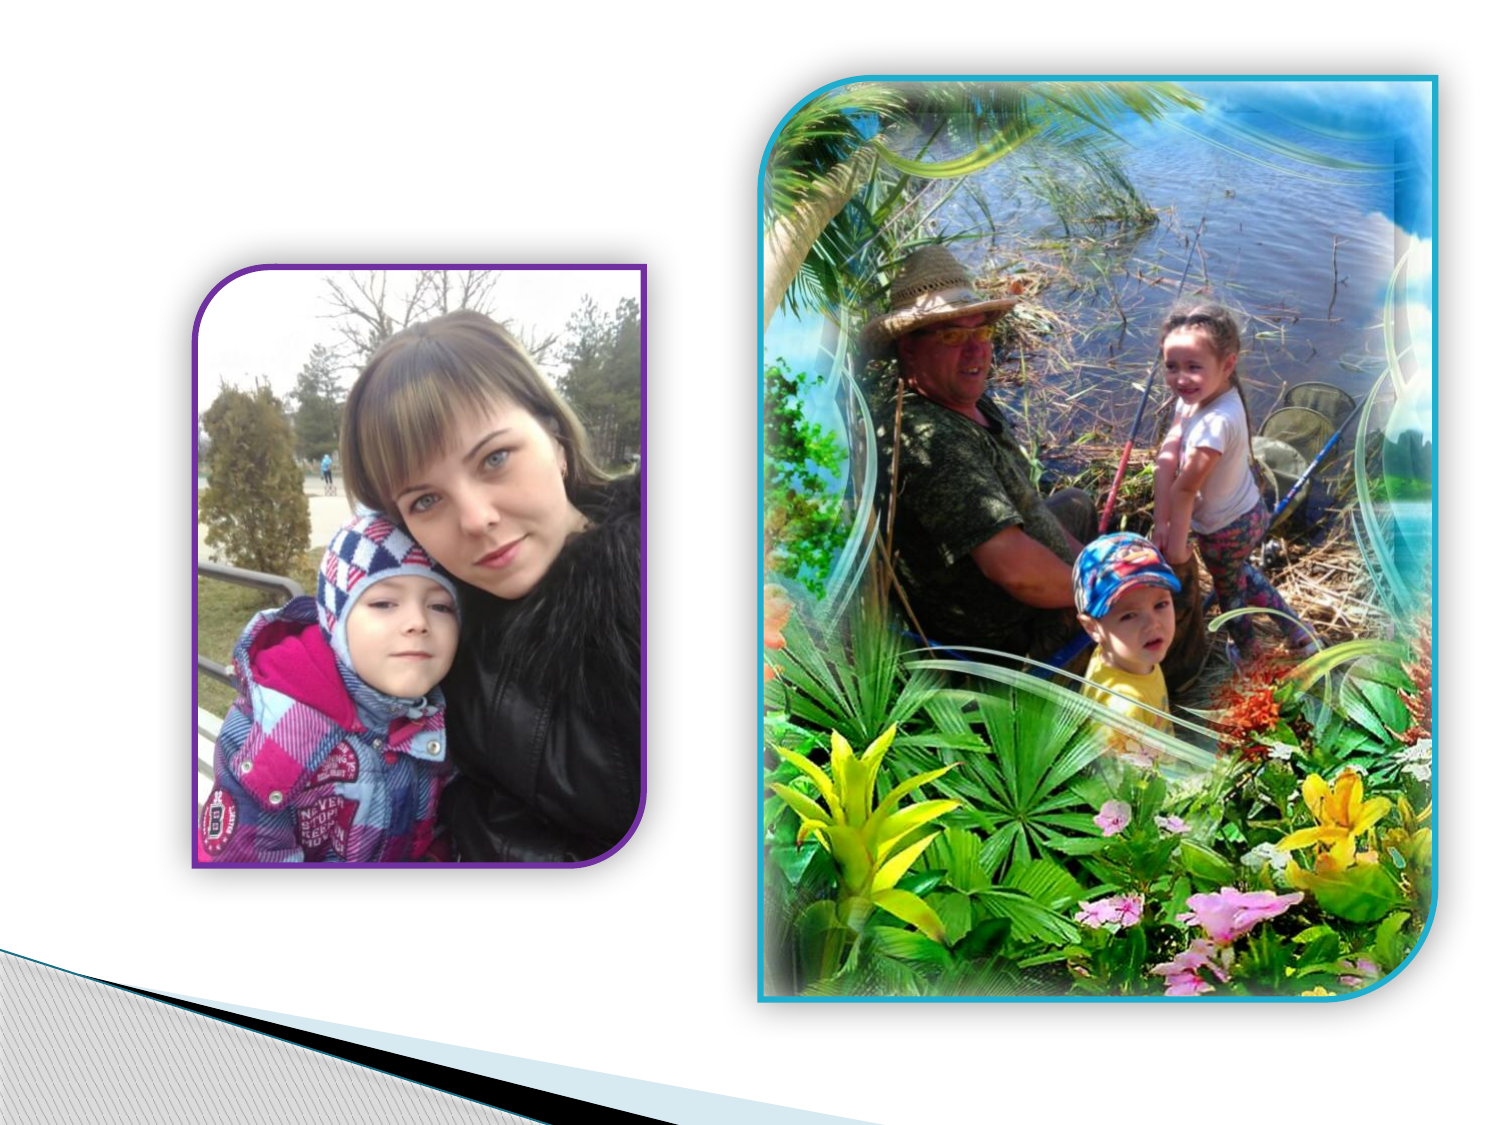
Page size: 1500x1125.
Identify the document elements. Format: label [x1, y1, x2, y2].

picture [760, 77, 1436, 1000]
picture [194, 266, 644, 866]
